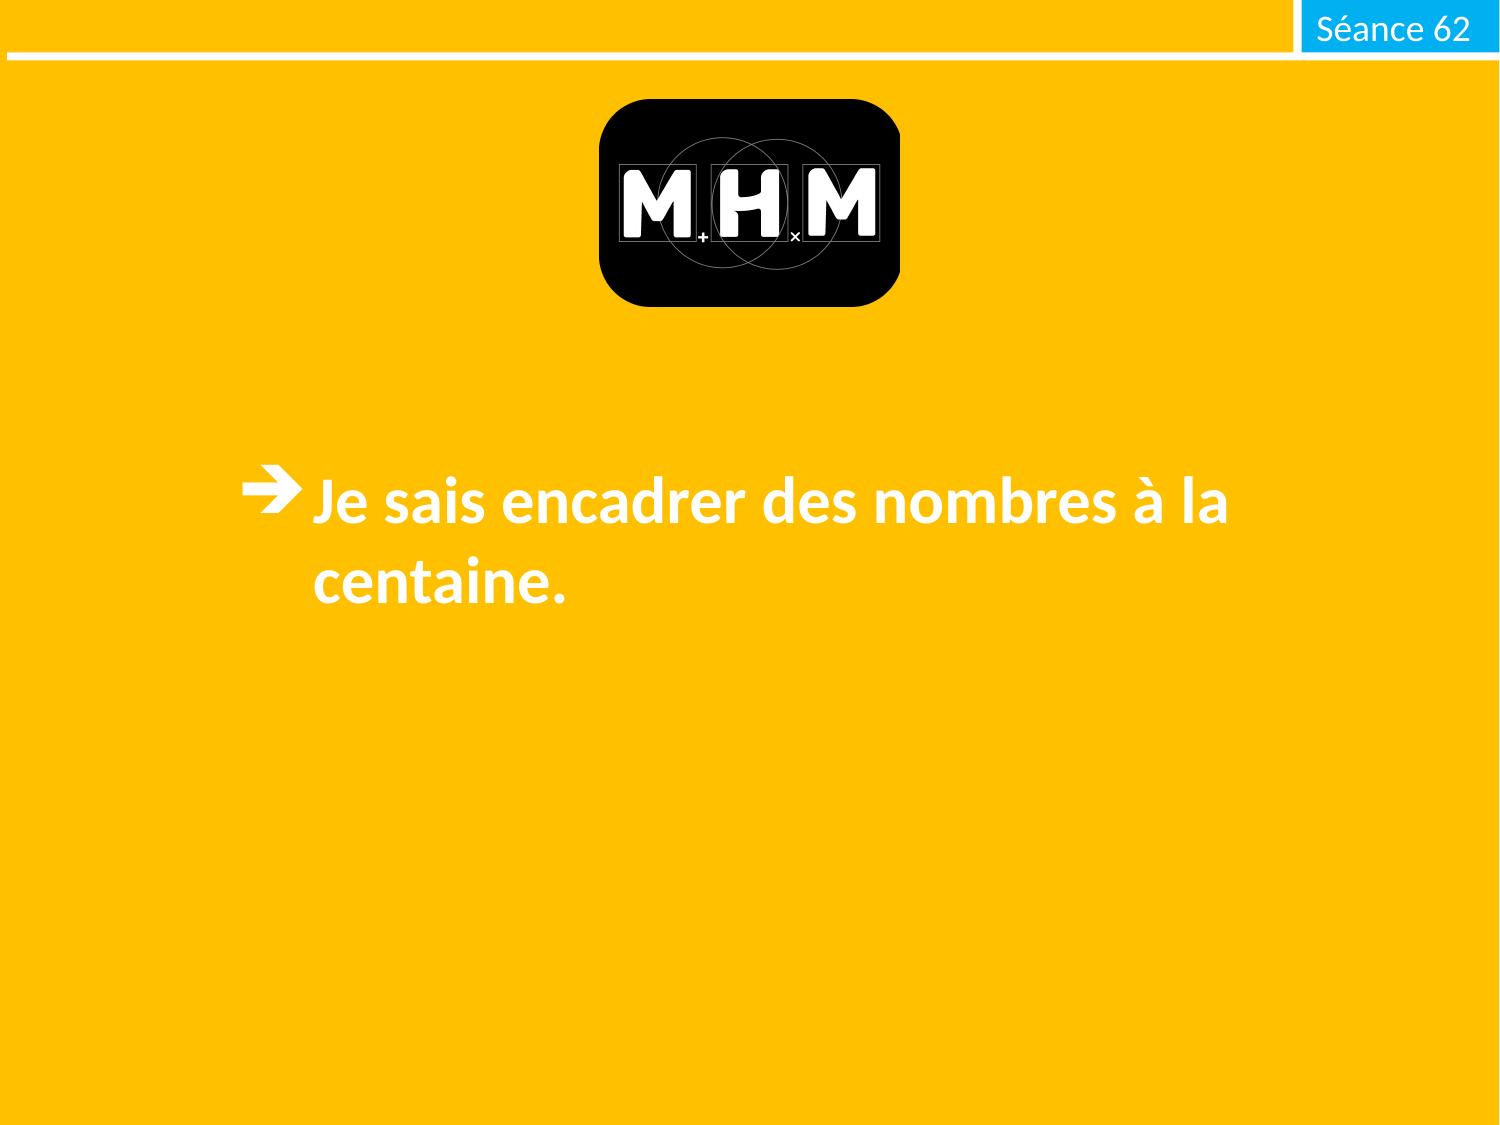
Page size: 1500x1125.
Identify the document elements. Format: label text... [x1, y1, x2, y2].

text_box [0, 58, 1500, 1125]
text_box Je sais encadrer des nombres à la centaine. [223, 369, 1317, 625]
picture [599, 99, 900, 308]
